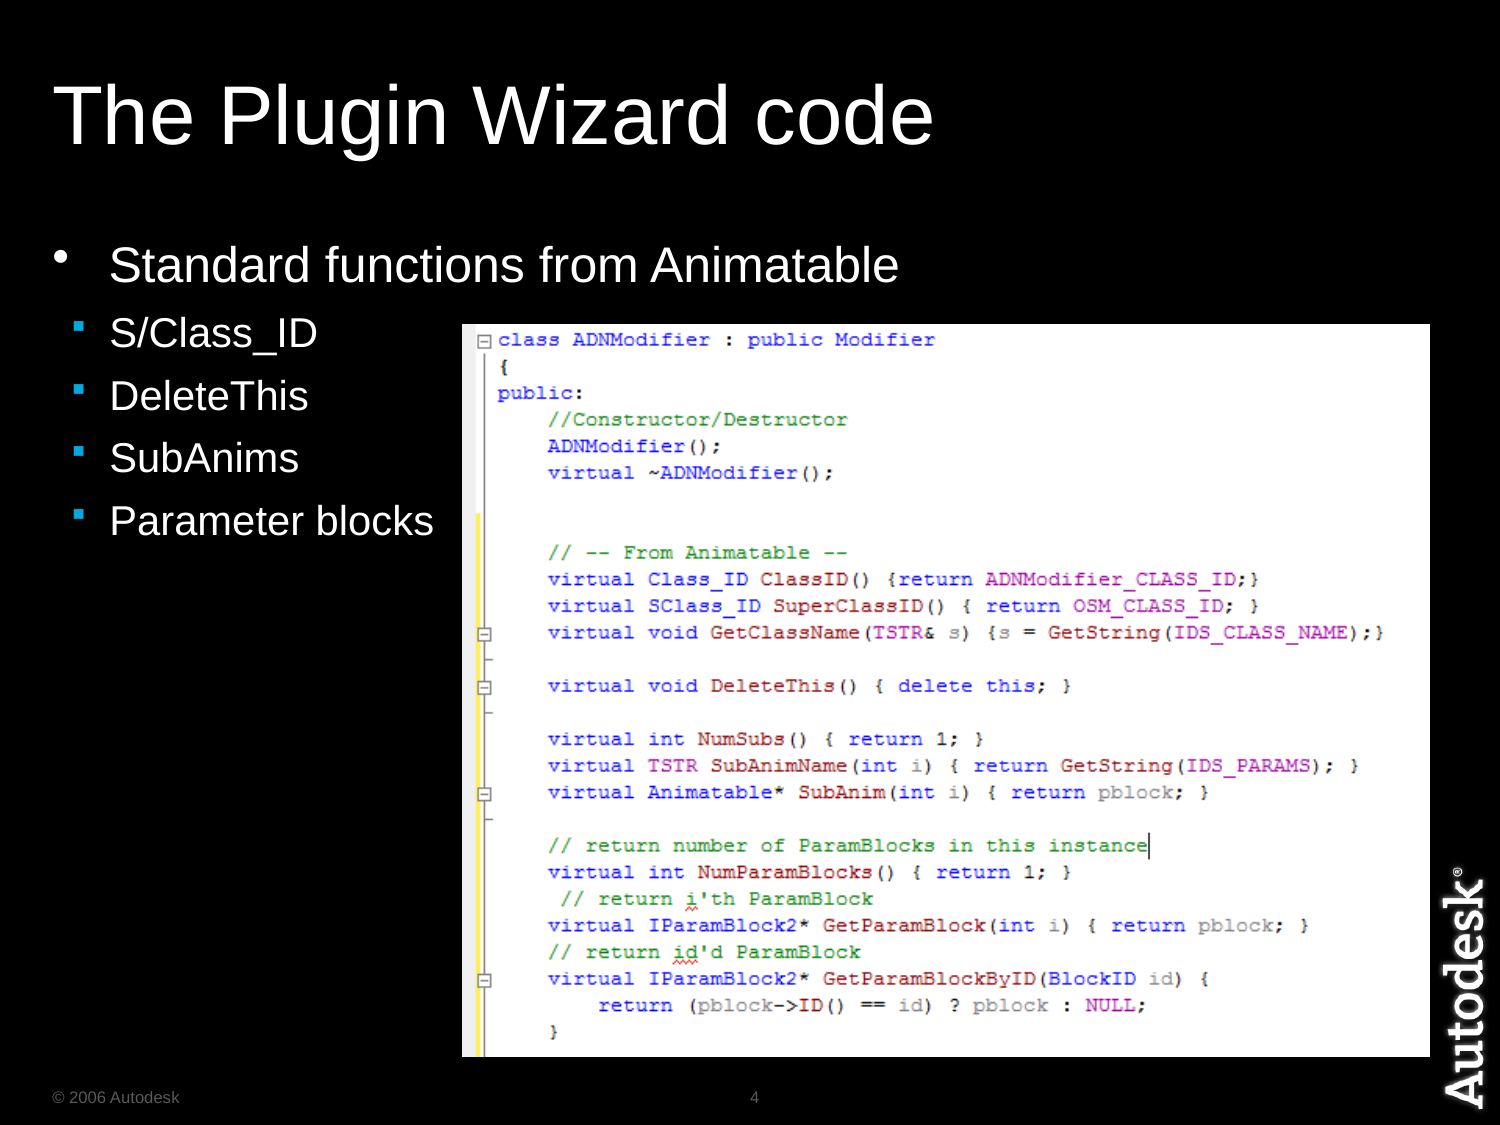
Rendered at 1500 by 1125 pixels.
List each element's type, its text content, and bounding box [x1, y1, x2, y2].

picture [462, 0, 1500, 1125]
list Standard functions from Animatable S/Class_ID DeleteThis SubAnims Parameter blocks [52, 231, 1401, 1073]
title The Plugin Wizard code [52, 22, 1401, 211]
